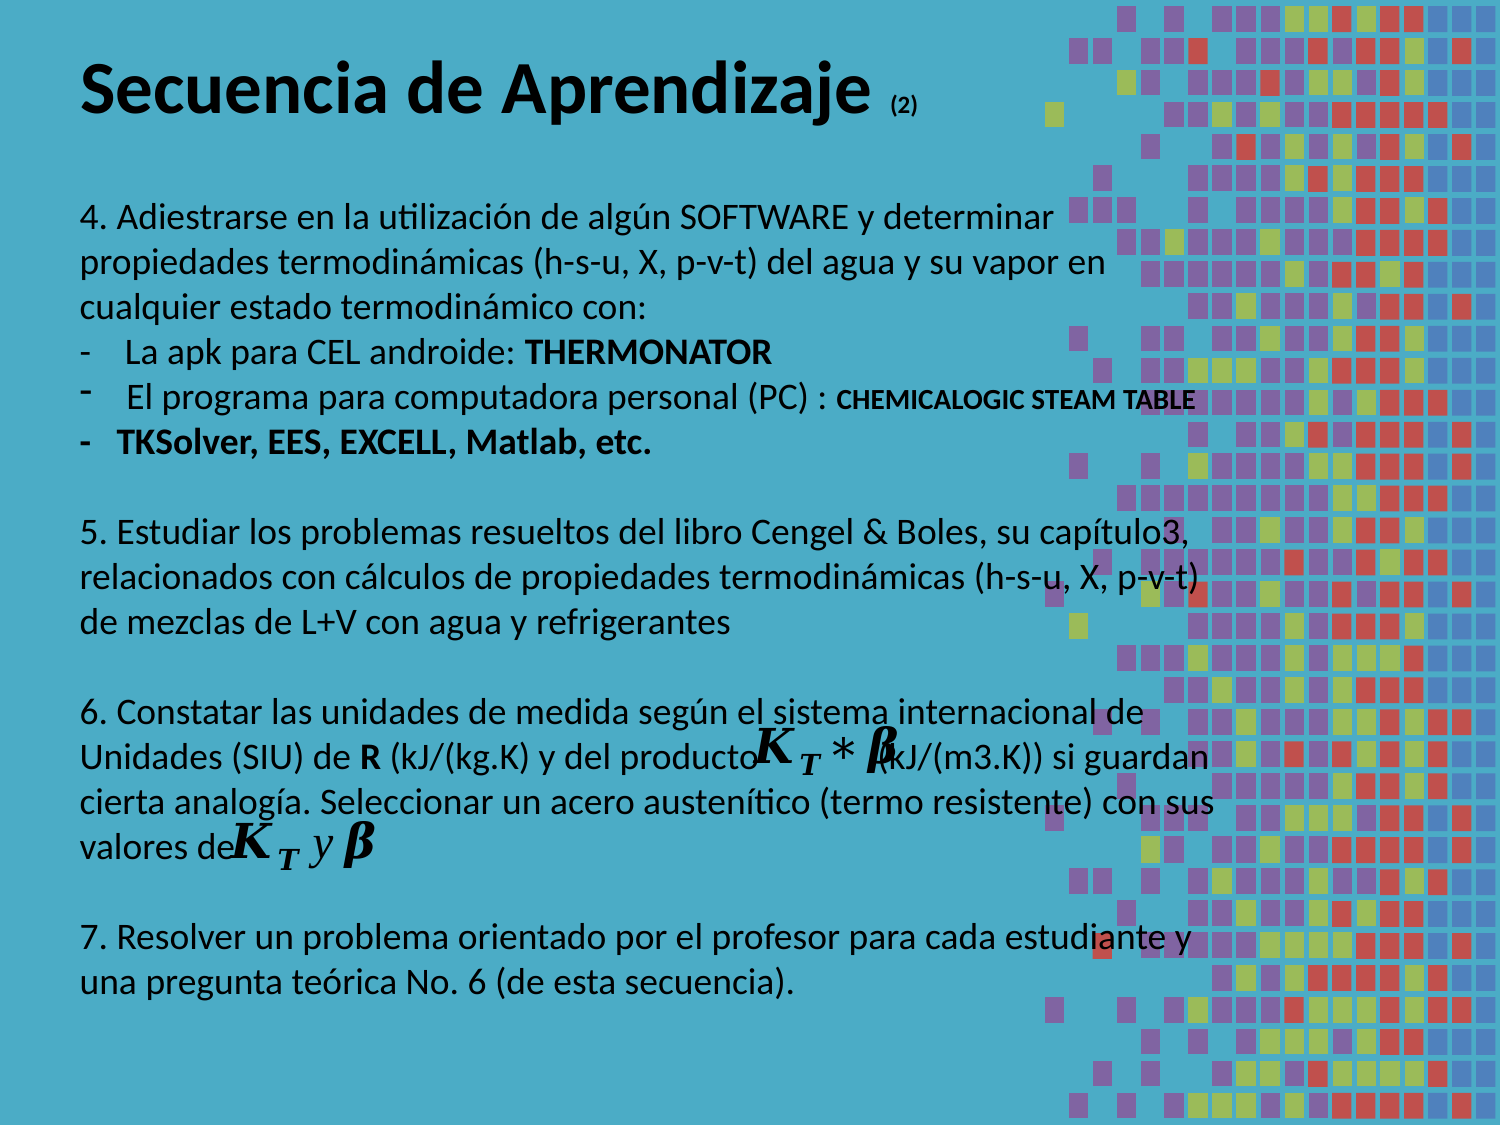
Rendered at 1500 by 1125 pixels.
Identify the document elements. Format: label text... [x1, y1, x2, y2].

title Secuencia de Aprendizaje (2) [64, 30, 1152, 161]
text_box 4. Adiestrarse en la utilización de algún SOFTWARE y determinar propiedades termodinámicas (h-s-u, X, p-v-t) del agua y su vapor en cualquier estado termodinámico con: - La apk para CEL androide: THERMONATOR El programa para computadora personal (PC) : CHEMICALOGIC STEAM TABLE - TKSolver, EES, EXCELL, Matlab, etc. 5. Estudiar los problemas resueltos del libro Cengel & Boles, su capítulo3, relacionados con cálculos de propiedades termodinámicas (h-s-u, X, p-v-t) de mezclas de L+V con agua y refrigerantes 6. Constatar las unidades de medida según el sistema internacional de Unidades (SIU) de R (kJ/(kg.K) y del producto (kJ/(m3.K)) si guardan cierta analogía. Seleccionar un acero austenítico (termo resistente) con sus valores de 7. Resolver un problema orientado por el profesor para cada estudiante y una pregunta teórica No. 6 (de esta secuencia). [64, 184, 1247, 1010]
